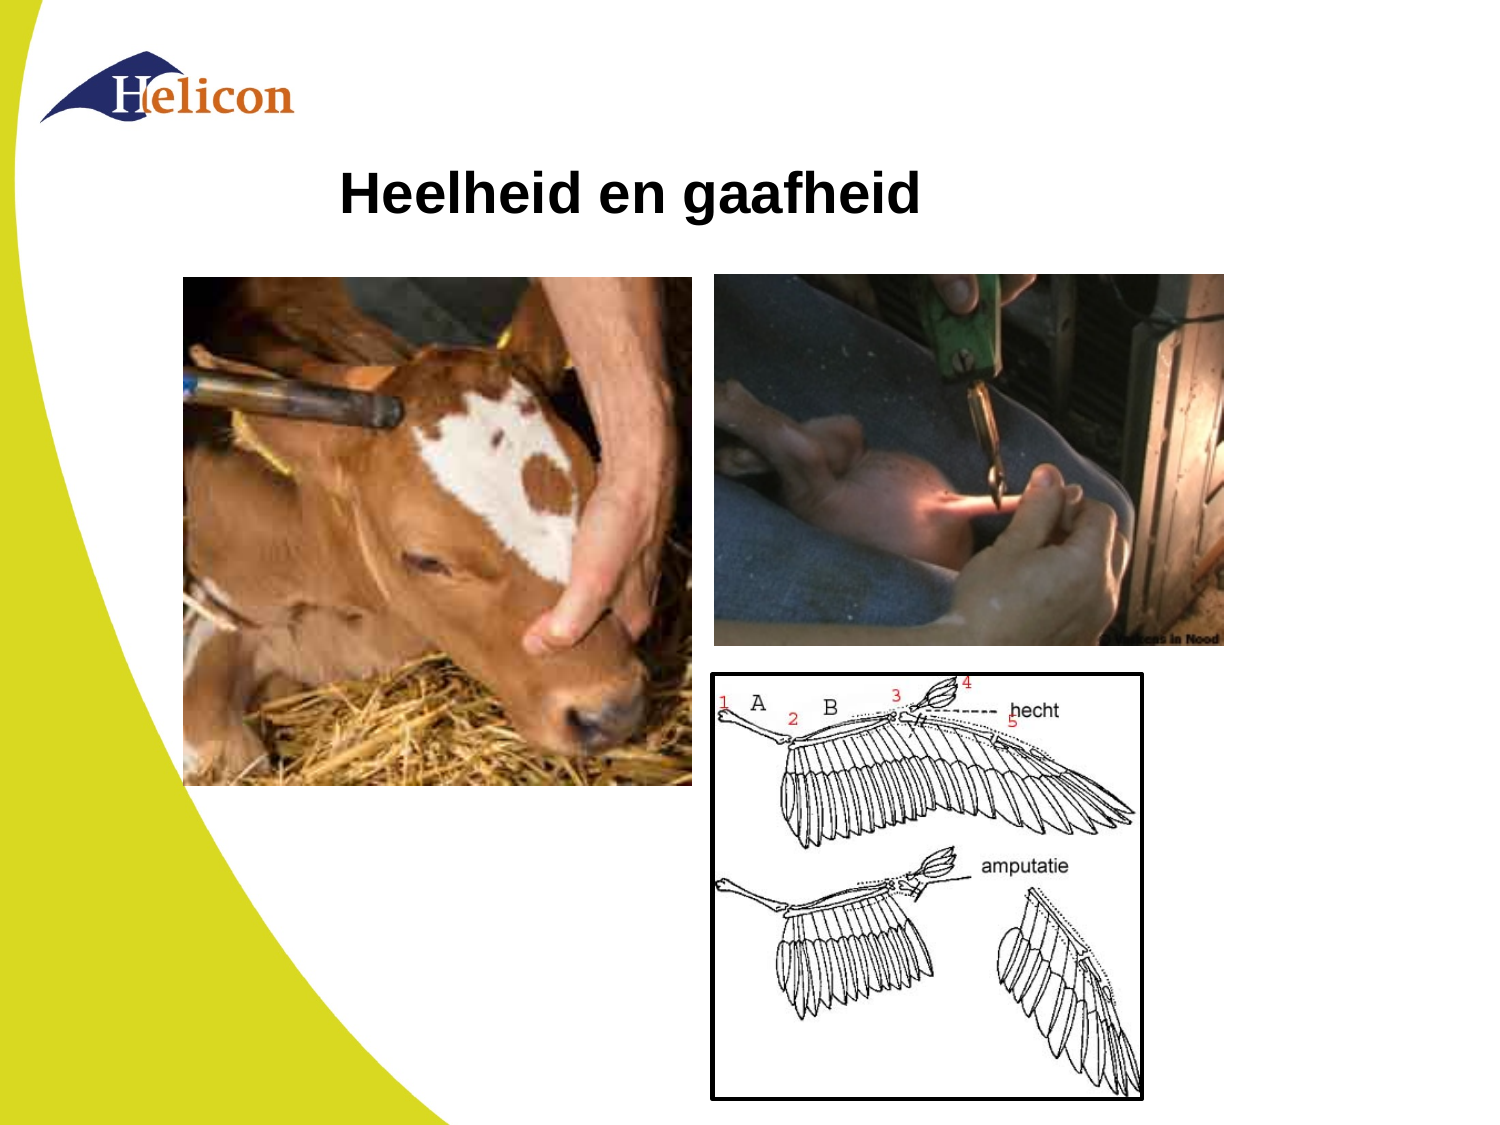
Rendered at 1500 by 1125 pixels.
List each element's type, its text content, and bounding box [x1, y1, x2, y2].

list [182, 276, 692, 786]
picture [0, 0, 1500, 1125]
title Heelheid en gaafheid [324, 137, 1415, 244]
